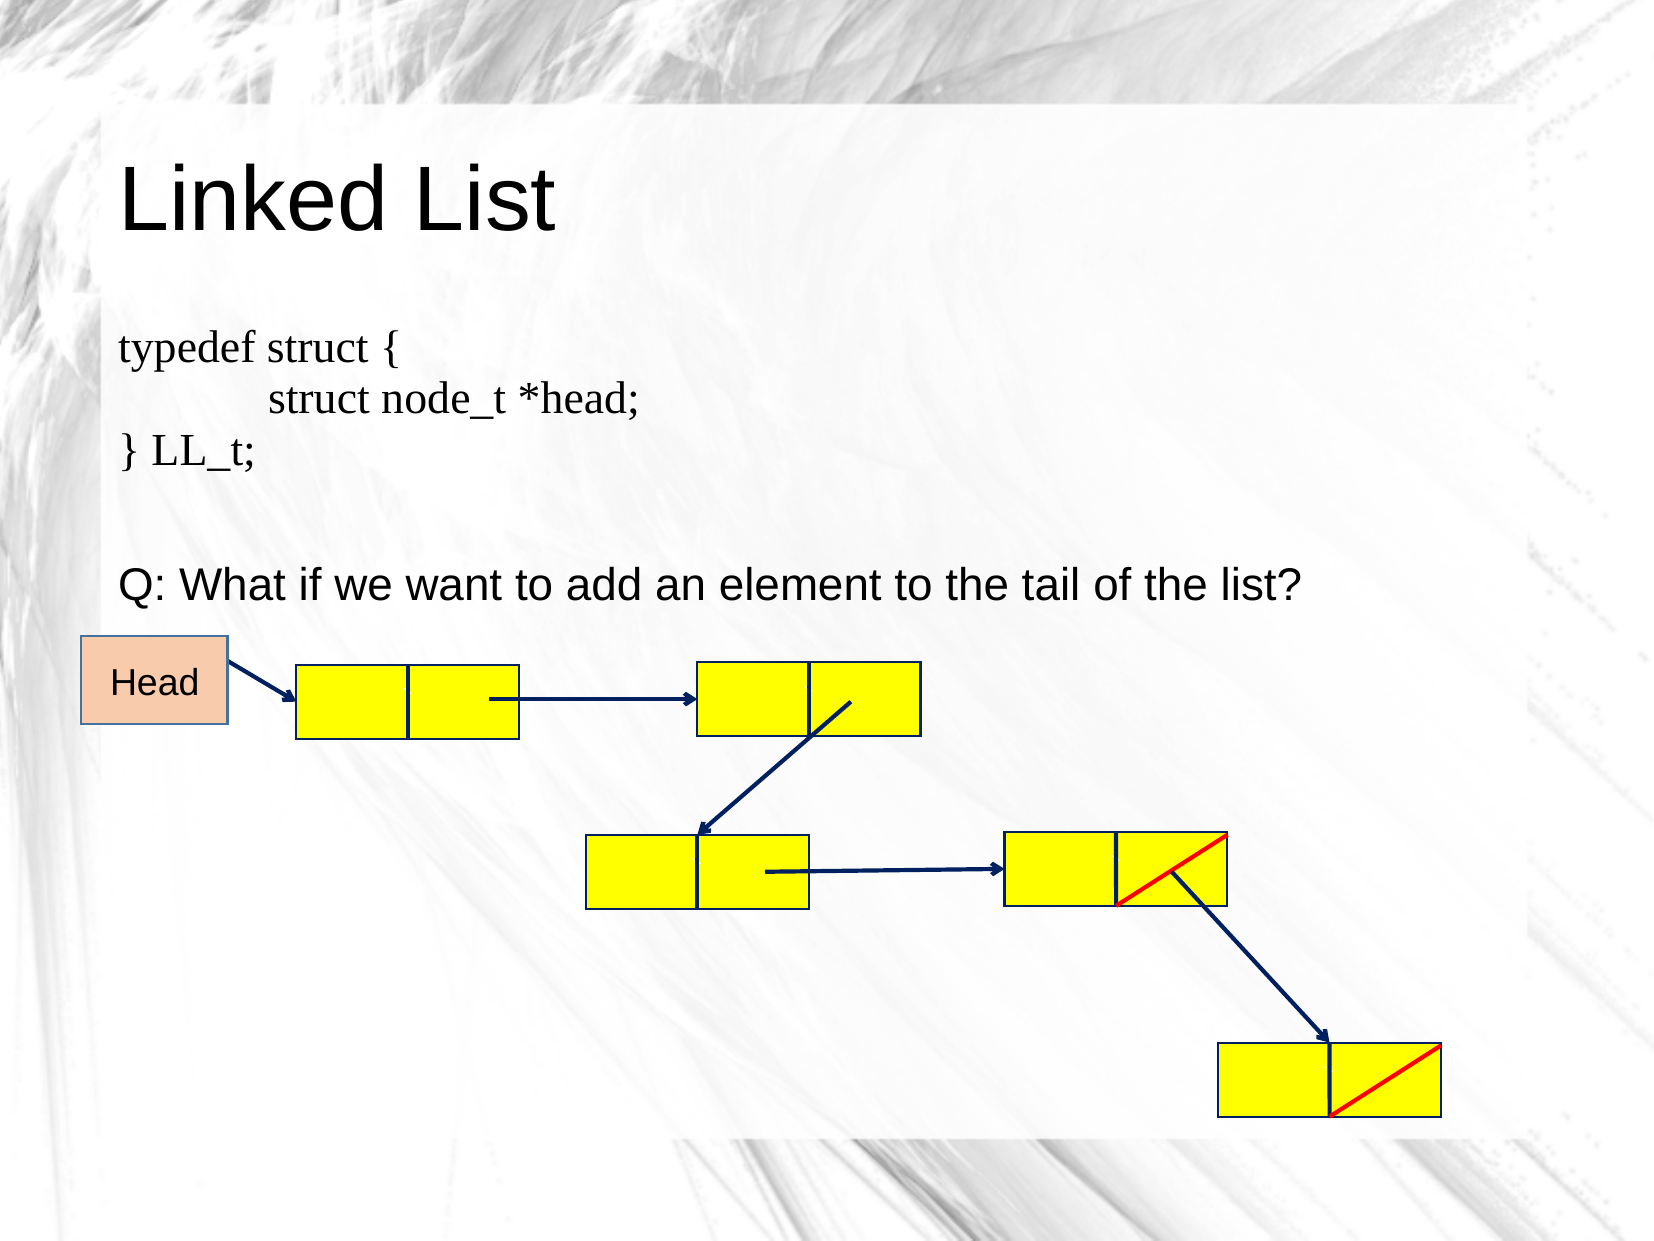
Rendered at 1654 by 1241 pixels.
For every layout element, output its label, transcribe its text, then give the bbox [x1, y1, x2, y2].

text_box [1115, 834, 1228, 906]
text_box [296, 664, 520, 739]
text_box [223, 658, 297, 702]
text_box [697, 701, 851, 835]
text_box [1171, 871, 1330, 1043]
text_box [764, 868, 1004, 872]
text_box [697, 662, 921, 737]
title Linked List [118, 112, 1506, 281]
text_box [1217, 1042, 1441, 1117]
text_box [585, 834, 809, 909]
picture [0, 0, 1654, 1241]
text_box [1004, 831, 1228, 906]
list typedef struct { struct node_t *head; } LL_t; Q: What if we want to add an element to the tail of the list? [118, 319, 1571, 1109]
text_box Head [81, 636, 228, 725]
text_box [1329, 1045, 1441, 1117]
